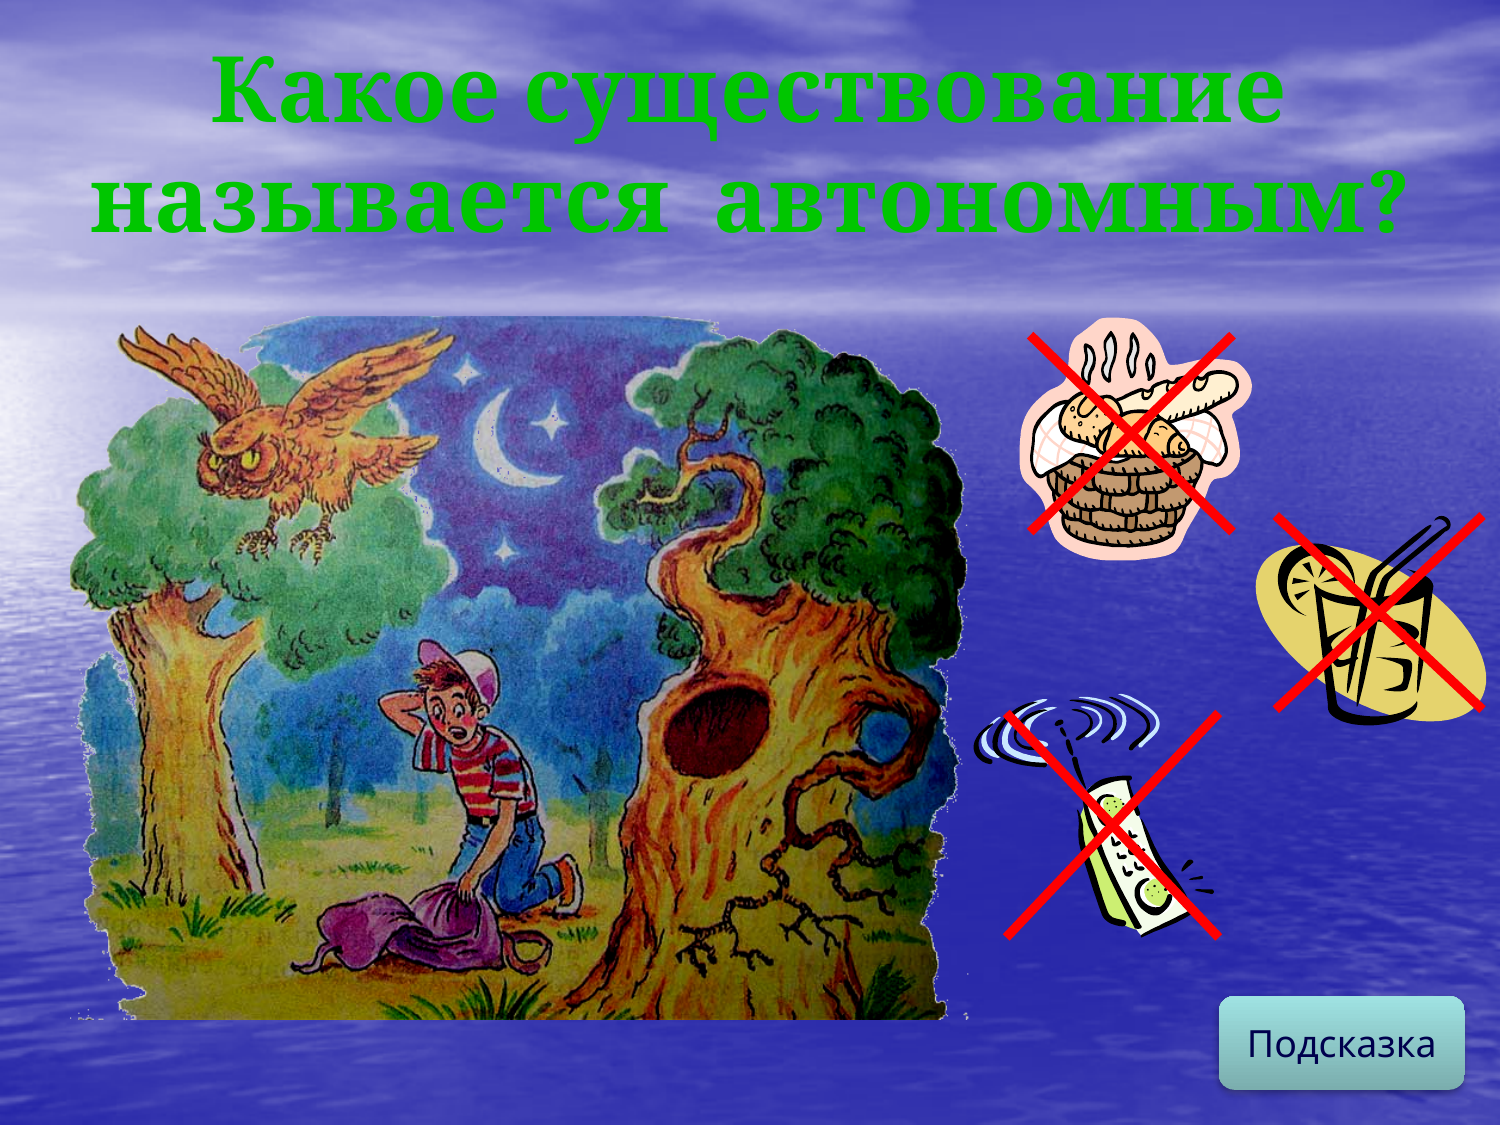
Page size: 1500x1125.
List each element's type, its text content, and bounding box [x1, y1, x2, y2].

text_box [1253, 515, 1500, 727]
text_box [972, 691, 1219, 938]
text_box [1019, 315, 1255, 563]
picture [70, 316, 972, 1020]
text_box Какое существование называется автономным? [0, 23, 1500, 259]
text_box Подсказка [1218, 995, 1465, 1090]
